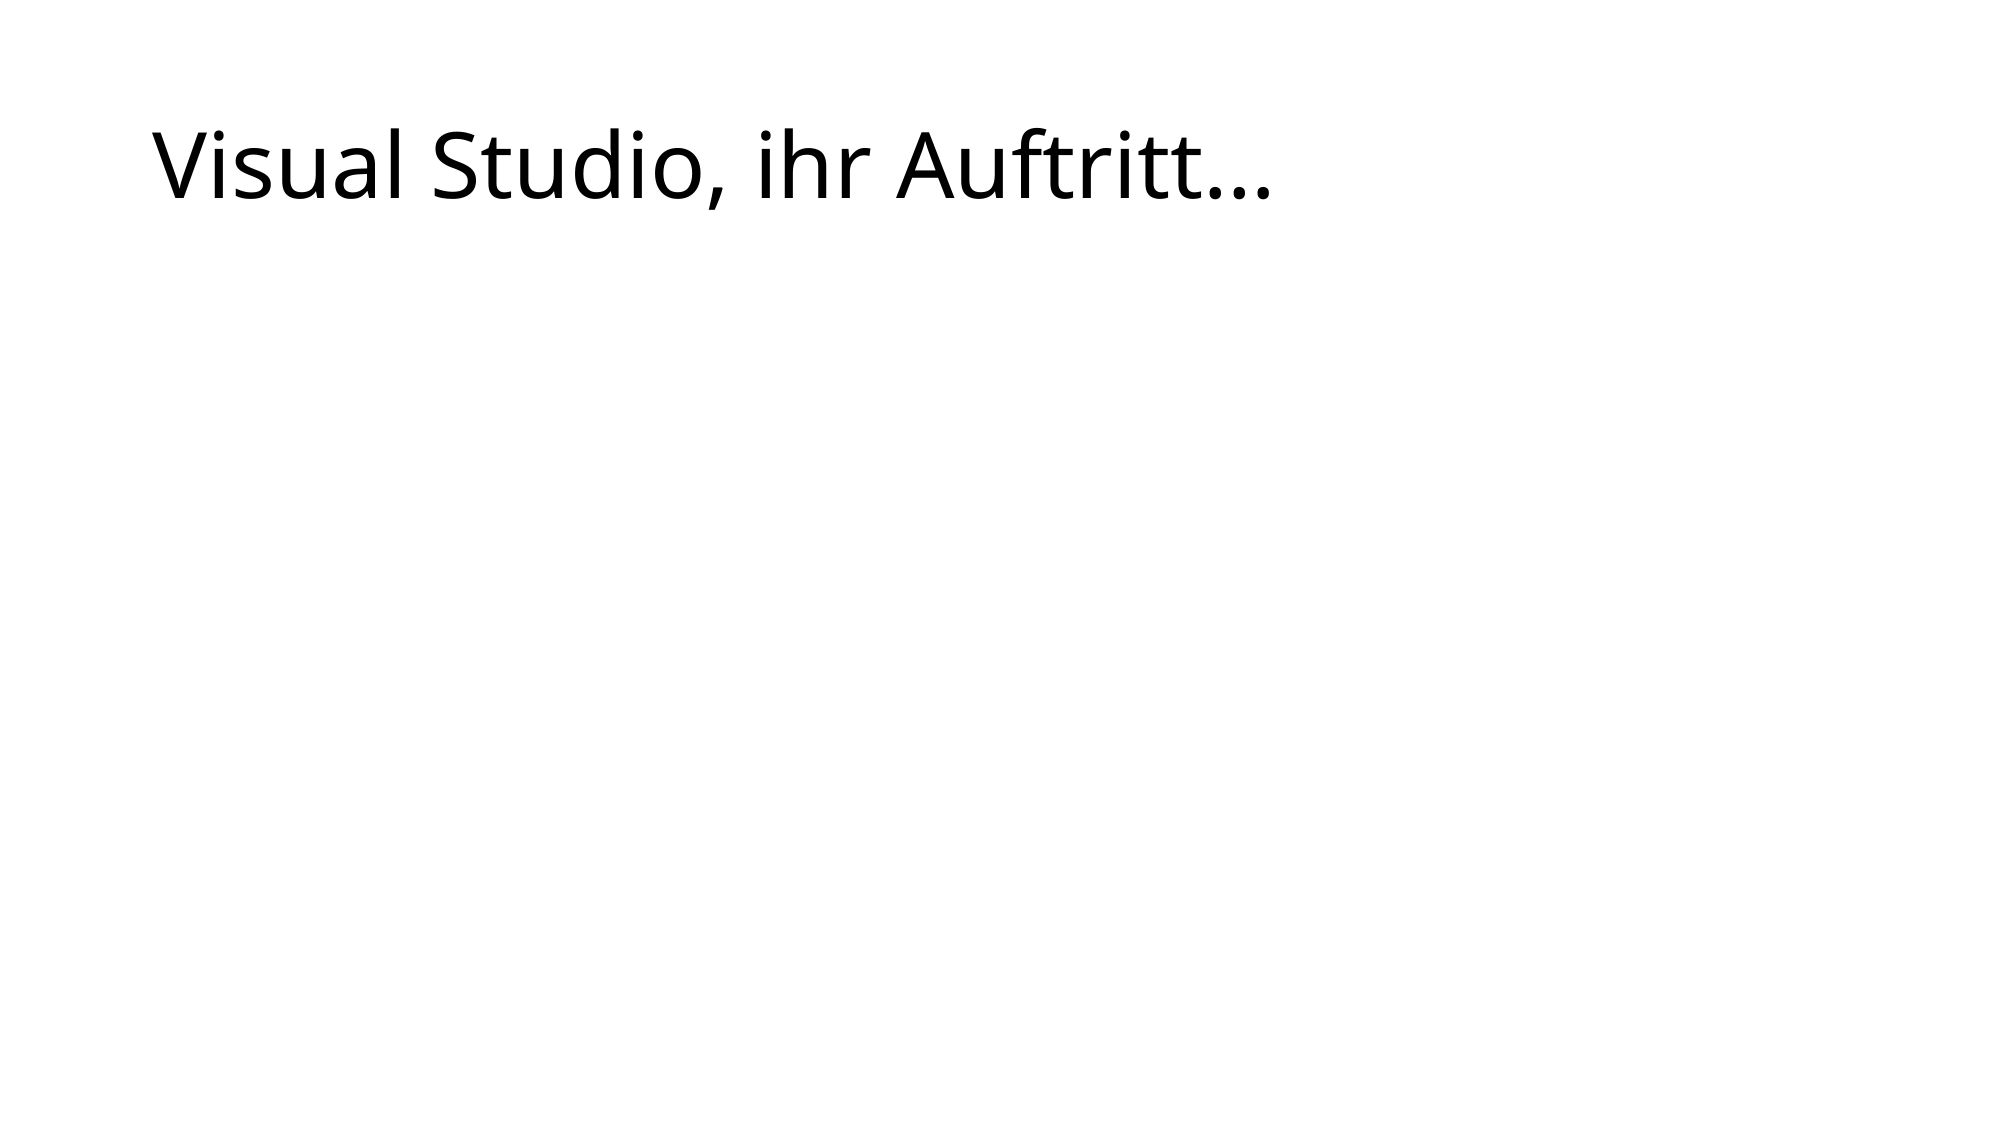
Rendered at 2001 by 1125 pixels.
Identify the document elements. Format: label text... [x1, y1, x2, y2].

title Visual Studio, ihr Auftritt… [137, 59, 1863, 278]
